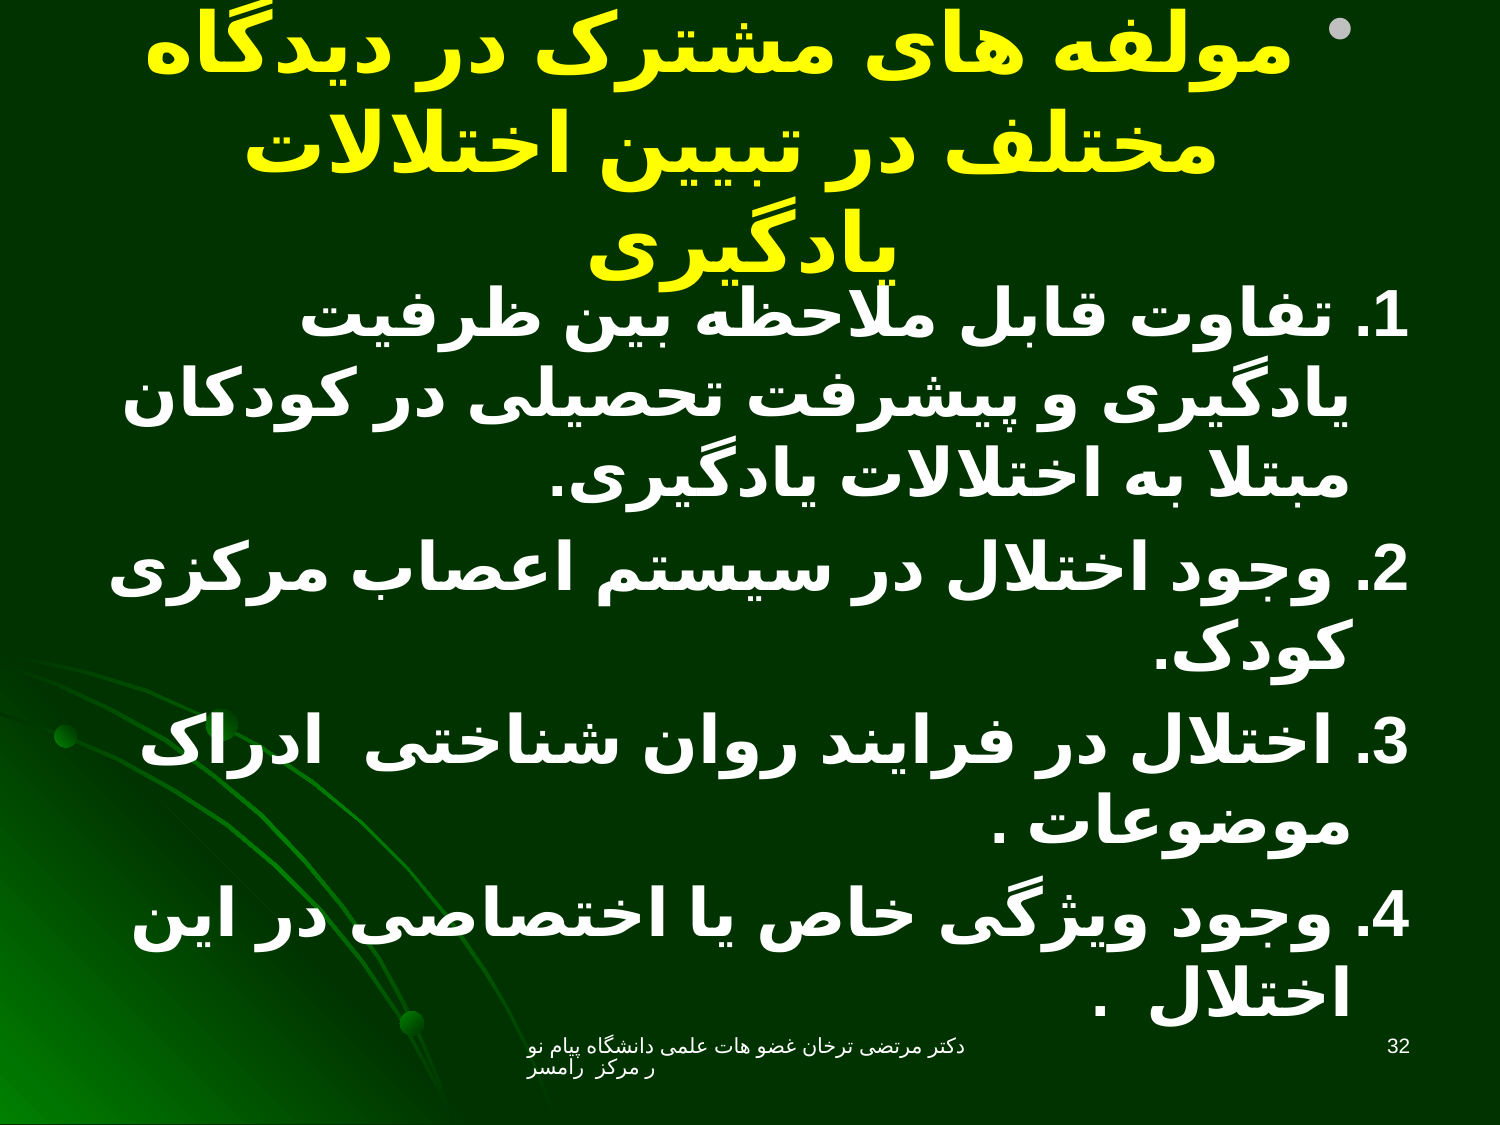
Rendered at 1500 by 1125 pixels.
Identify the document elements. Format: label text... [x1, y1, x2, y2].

title مولفه های مشترک در دیدگاه مختلف در تبیین اختلالات یادگیری [74, 45, 1426, 233]
list 1. تفاوت قابل ملاحظه بین ظرفیت یادگیری و پیشرفت تحصیلی در کودکان مبتلا به اختلالات یادگیری. 2. وجود اختلال در سیستم اعصاب مرکزی کودک. 3. اختلال در فرایند روان شناختی ادراک موضوعات . 4. وجود ویژگی خاص یا اختصاصی در این اختلال . [74, 262, 1426, 1006]
footer دکتر مرتضی ترخان غضو هات علمی دانشگاه پیام نور مرکز رامسر [512, 1024, 988, 1101]
slide_number 32 [1074, 1024, 1426, 1101]
